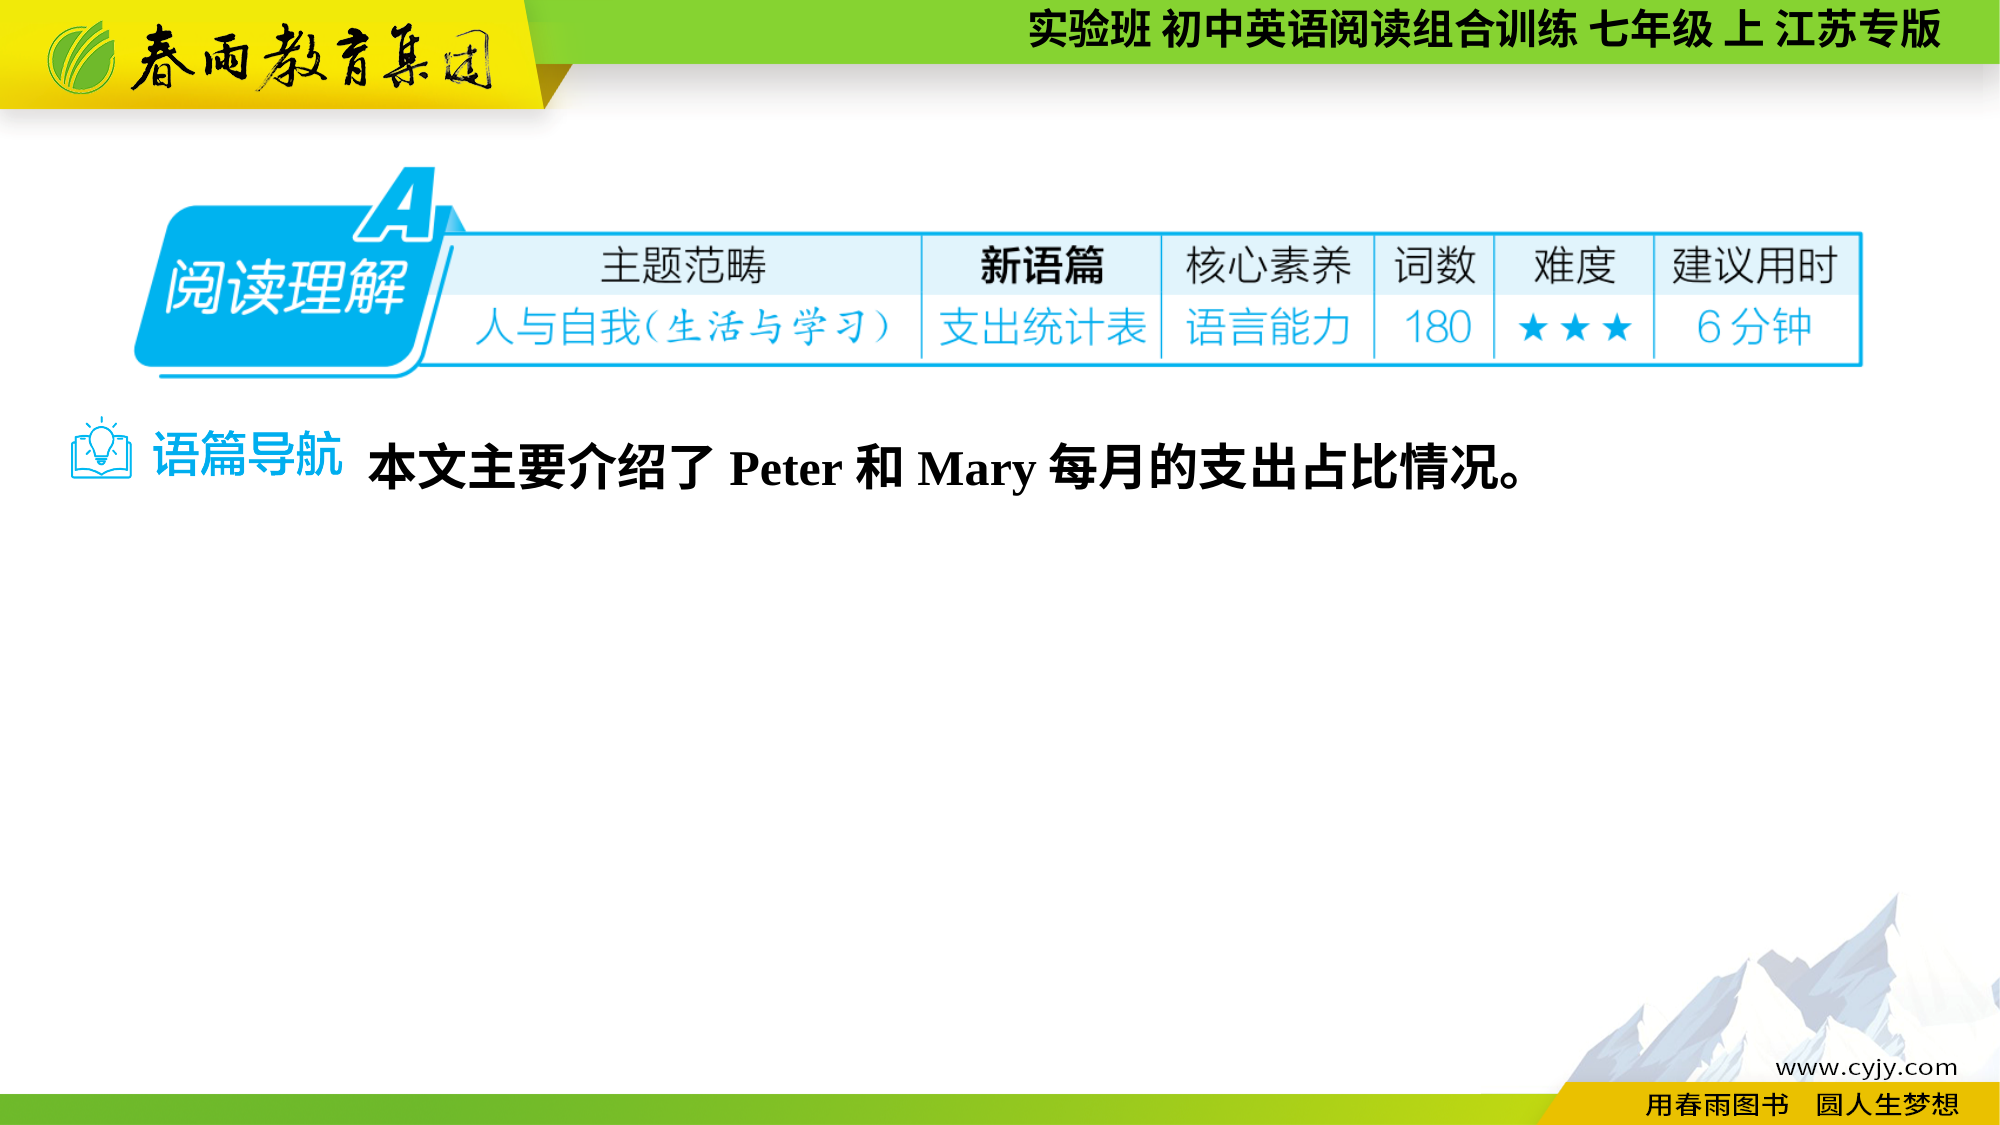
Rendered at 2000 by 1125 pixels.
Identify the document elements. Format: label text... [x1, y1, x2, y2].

list 本文主要介绍了Peter和Mary每月的支出占比情况。 [59, 397, 1944, 492]
picture [0, 0, 2000, 1125]
